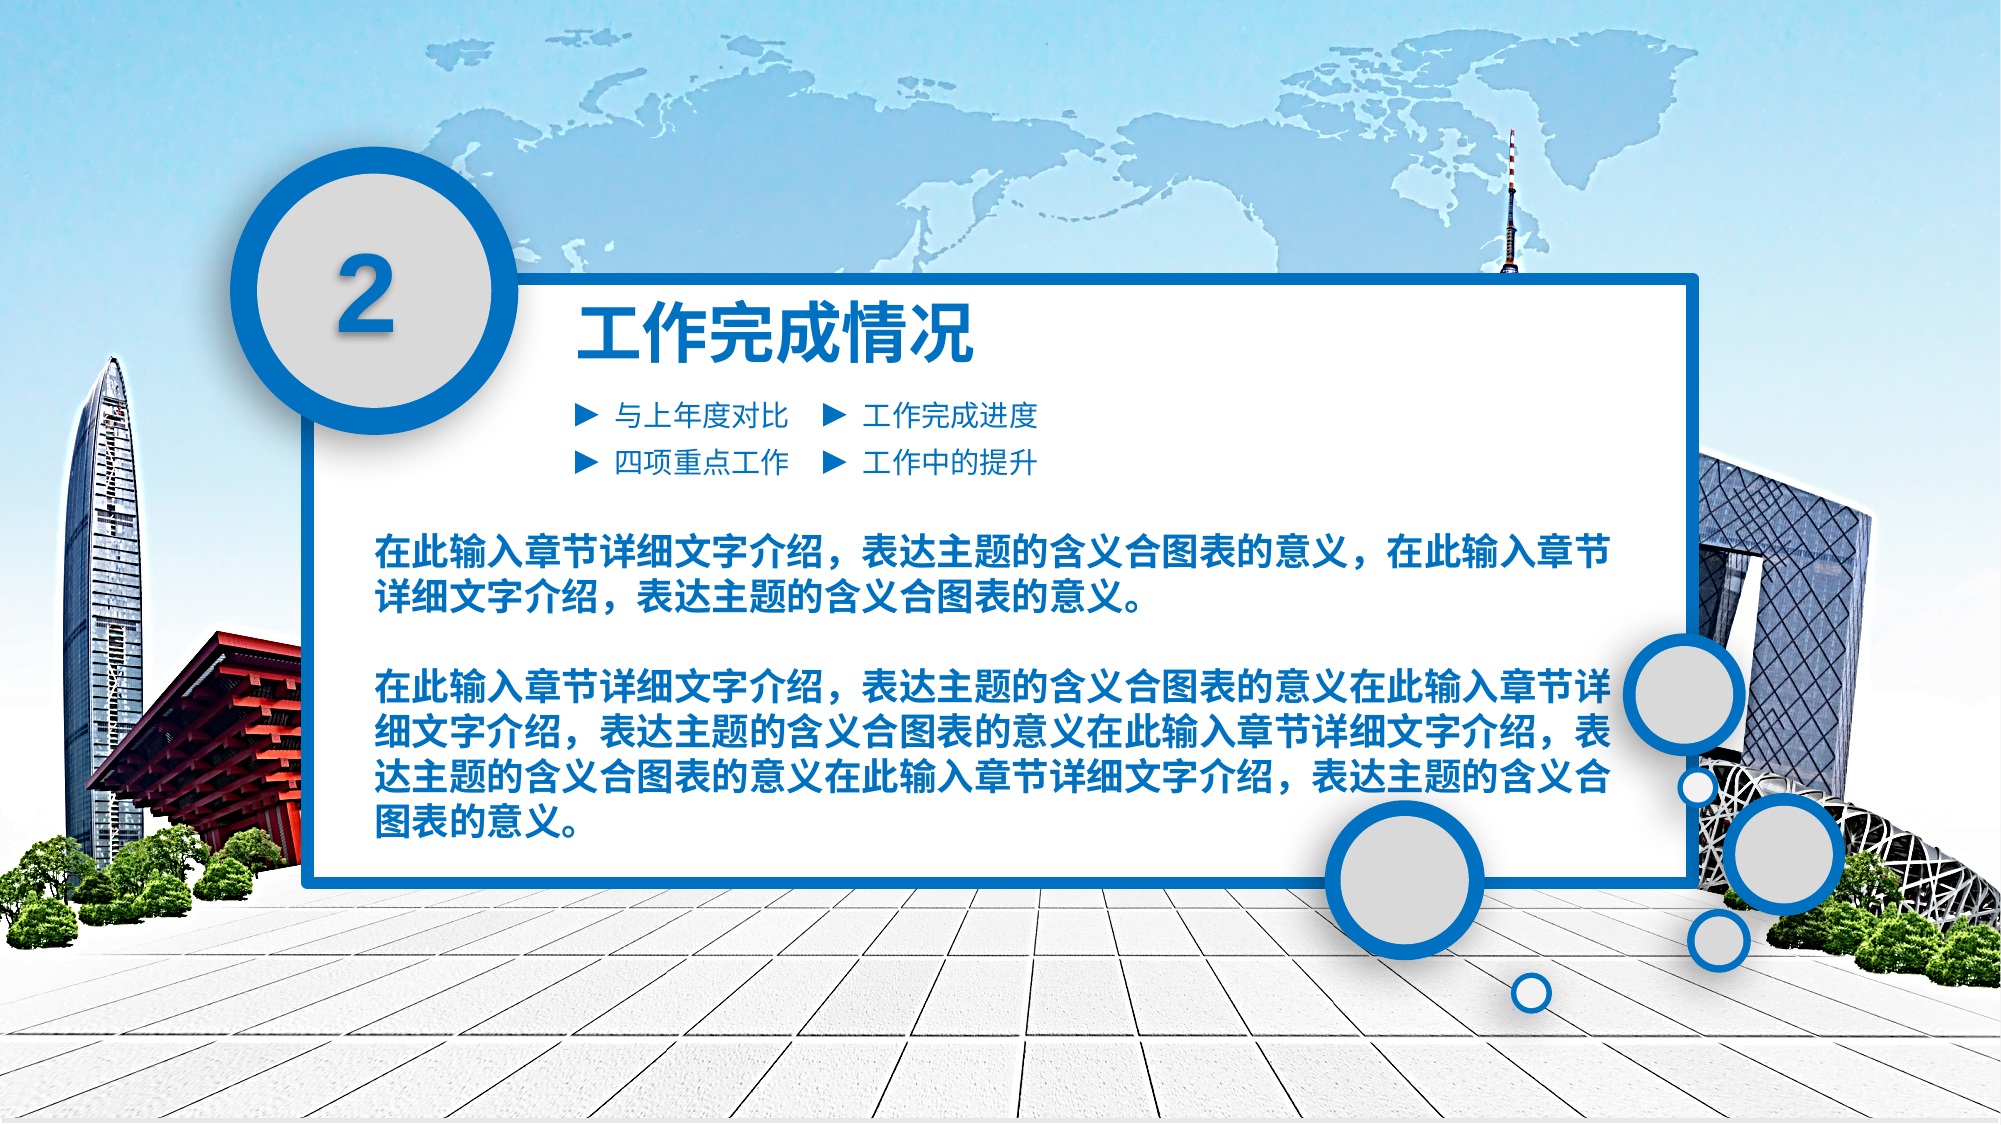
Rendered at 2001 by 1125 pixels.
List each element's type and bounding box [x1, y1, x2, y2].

text_box [1689, 911, 1749, 971]
text_box [574, 396, 803, 433]
text_box [1326, 802, 1483, 959]
text_box [1624, 635, 1744, 755]
text_box [822, 444, 1051, 480]
text_box [1724, 795, 1844, 914]
picture [0, 0, 2001, 1118]
text_box [822, 396, 1051, 433]
text_box [1512, 974, 1550, 1012]
text_box [574, 444, 803, 480]
text_box [1679, 769, 1717, 806]
text_box [232, 148, 517, 433]
